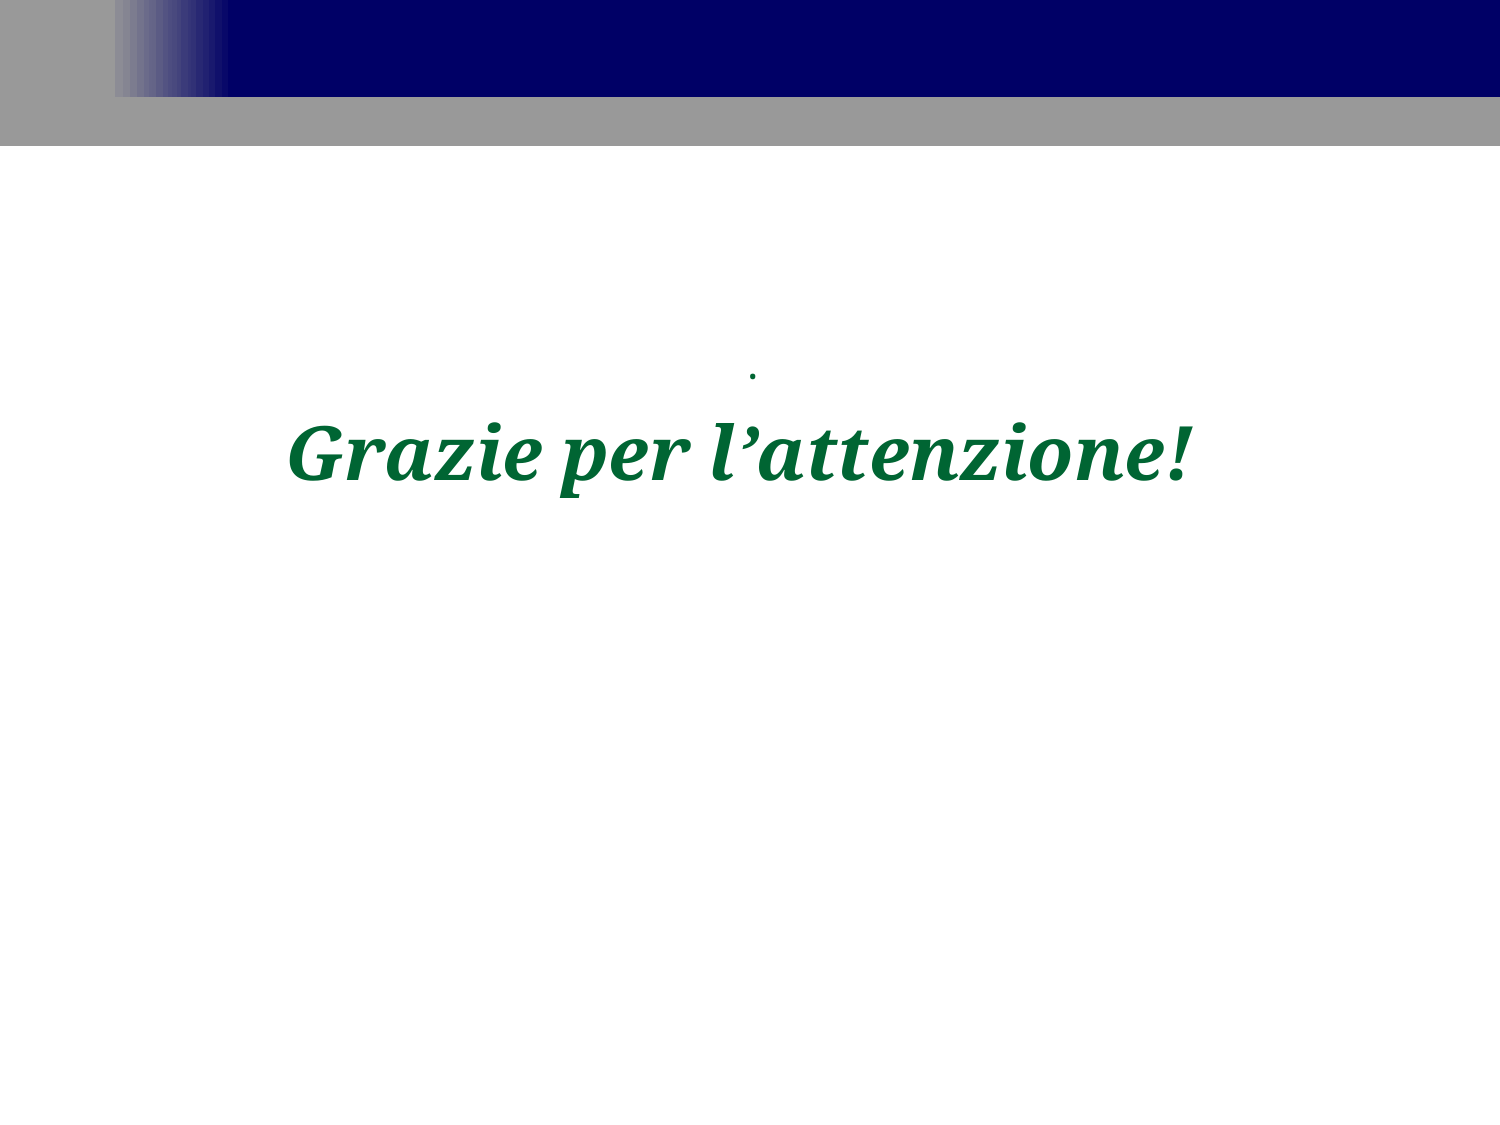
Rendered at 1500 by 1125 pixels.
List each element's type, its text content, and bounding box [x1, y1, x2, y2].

text_box Grazie per l’attenzione! [0, 398, 1465, 574]
picture [0, 0, 1500, 1125]
text_box . [41, 184, 1465, 396]
